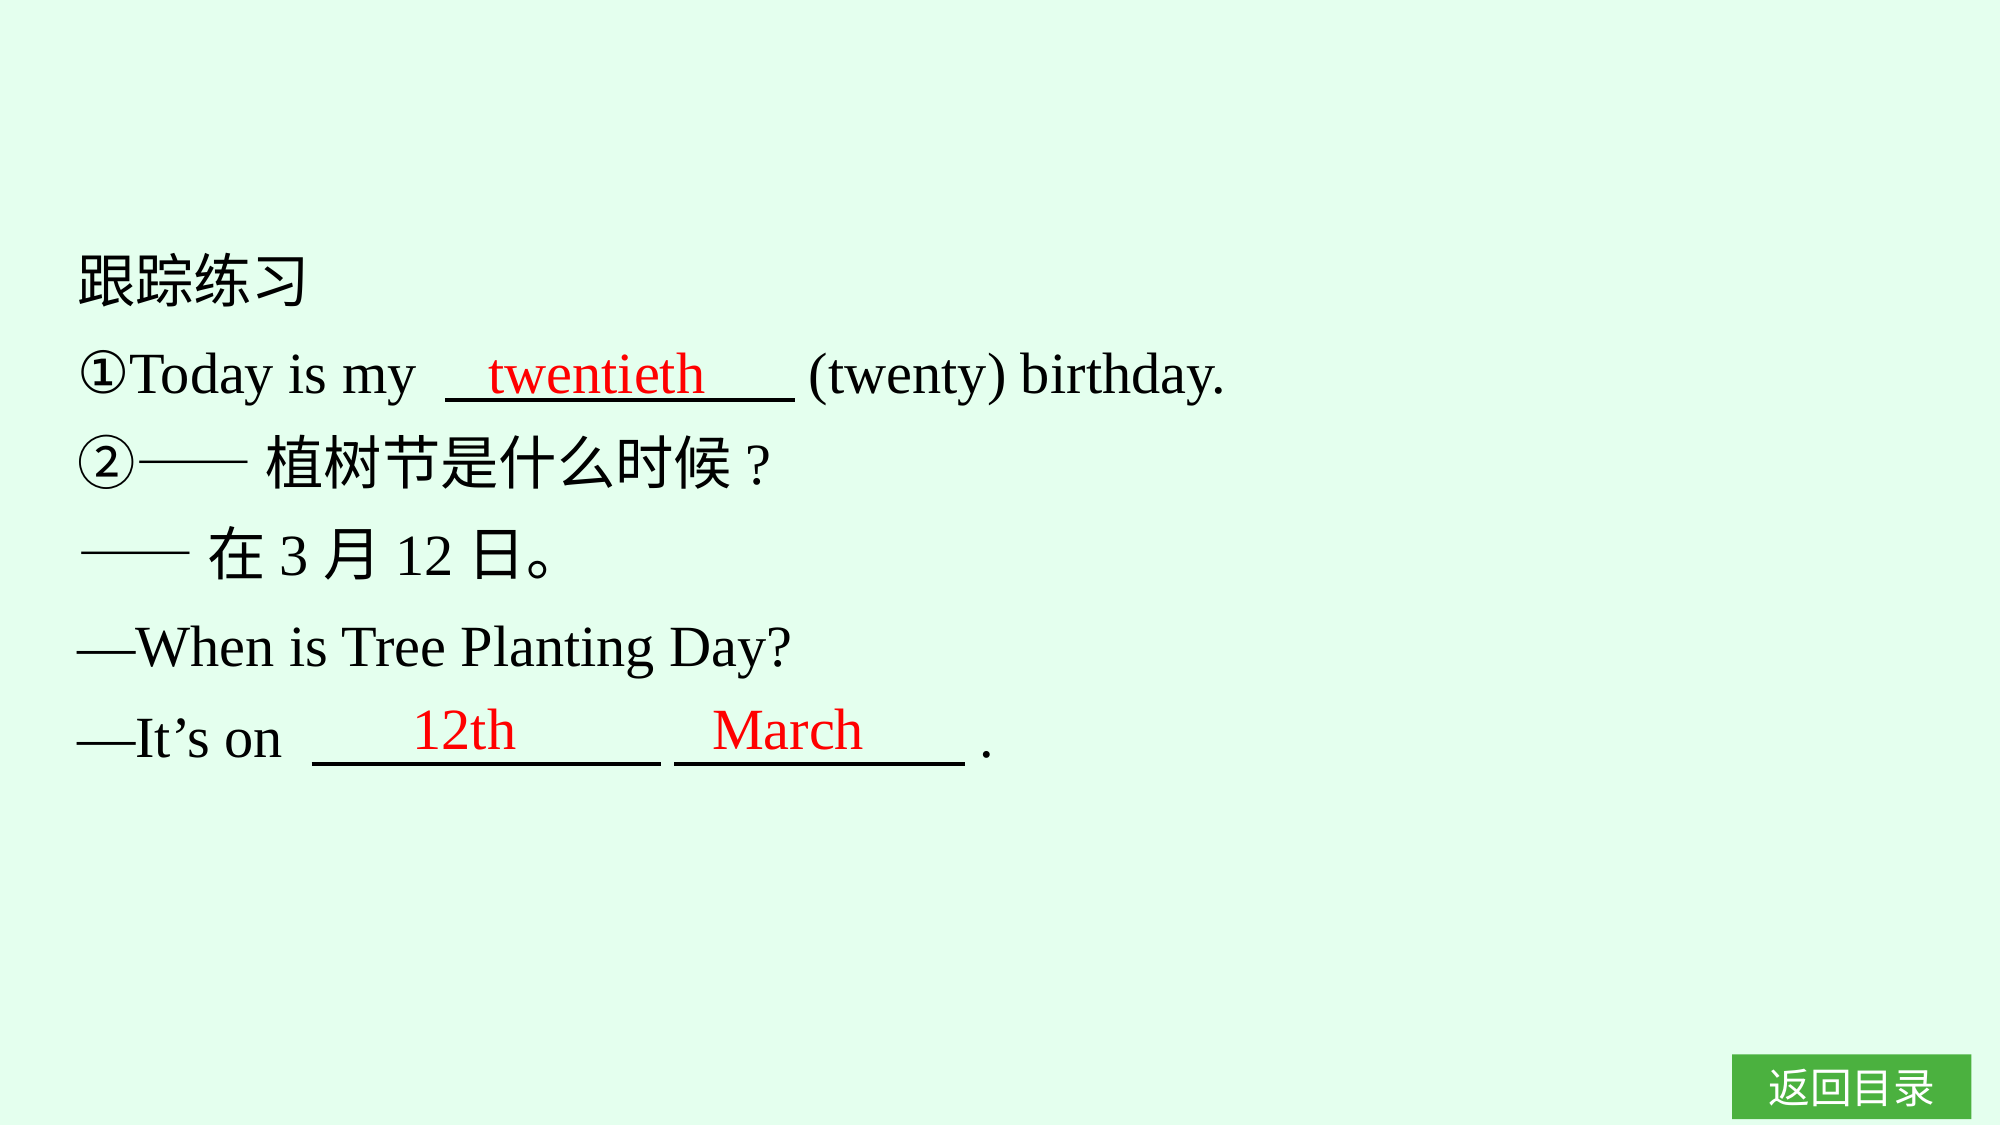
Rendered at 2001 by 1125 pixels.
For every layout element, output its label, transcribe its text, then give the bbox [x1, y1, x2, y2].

text_box 12th March [397, 670, 880, 769]
text_box twentieth [473, 313, 721, 413]
text_box 跟踪练习 ①Today is my (twenty) birthday. ②——植树节是什么时候? ——在3月12日。 —When is Tree Planting Day? —It’s on . [62, 215, 1938, 777]
